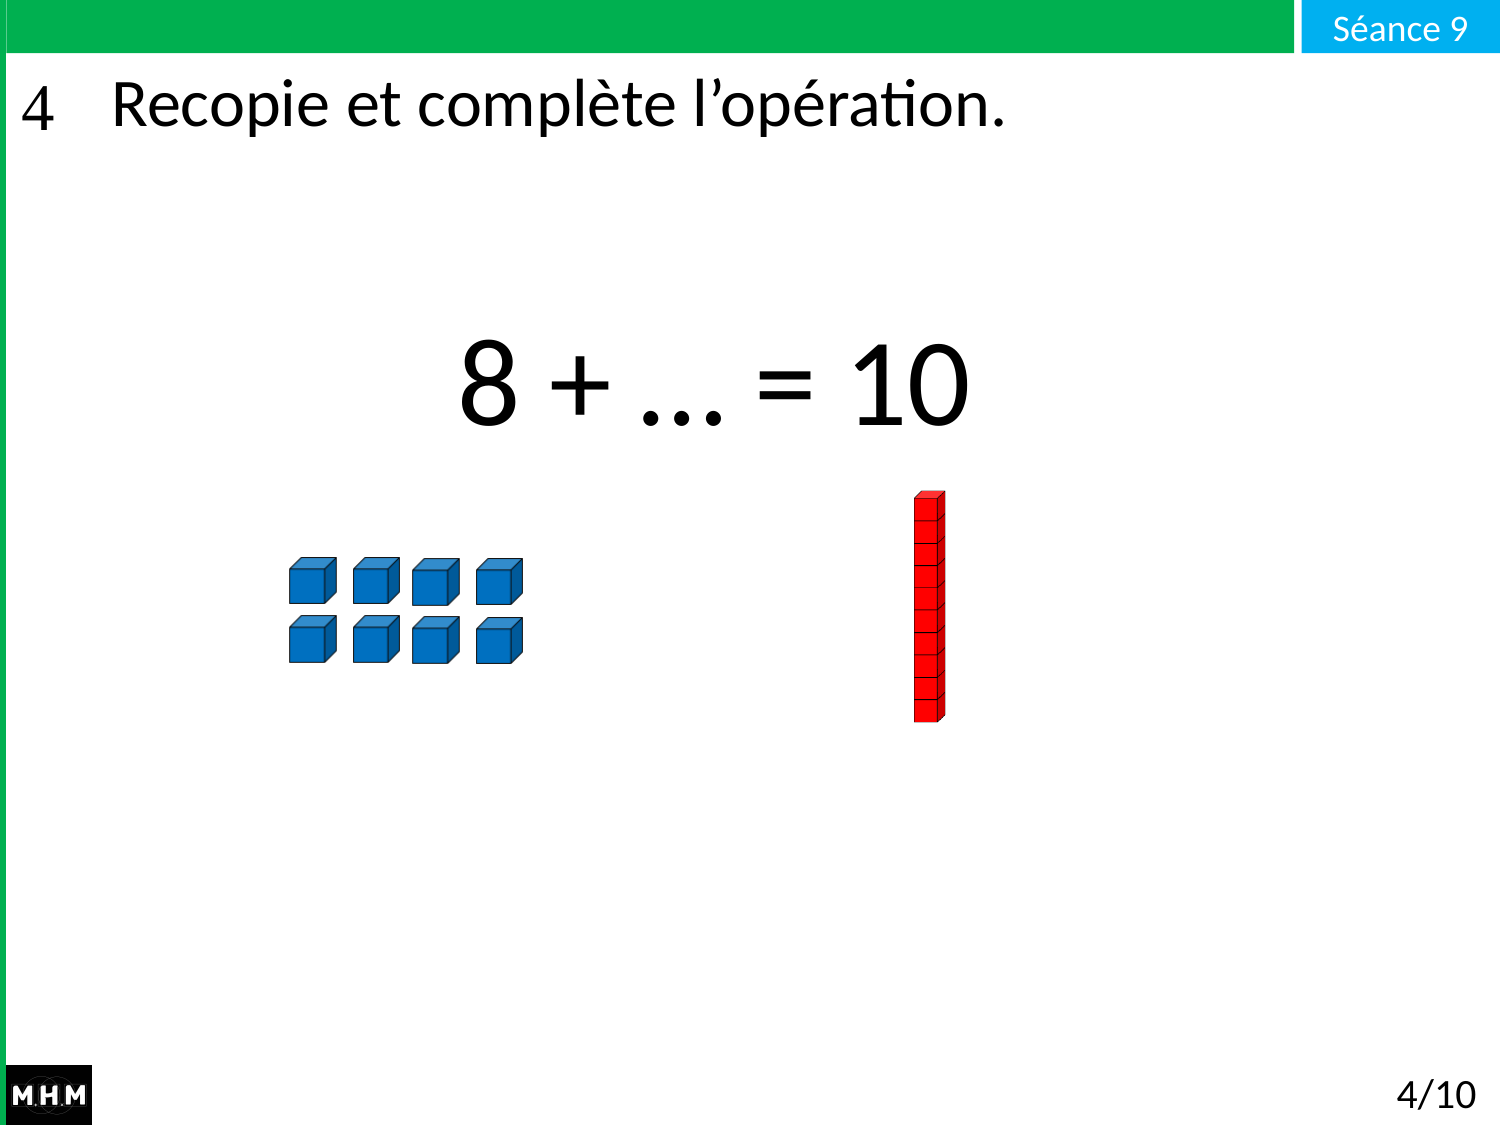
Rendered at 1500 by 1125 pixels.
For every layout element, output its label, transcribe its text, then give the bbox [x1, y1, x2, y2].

picture [350, 555, 403, 606]
picture [409, 614, 463, 666]
picture [472, 556, 526, 607]
text_box 8 + … = 10 [443, 292, 1044, 458]
picture [350, 613, 403, 665]
list 4/10 [1373, 1064, 1500, 1125]
picture [286, 613, 340, 665]
picture [286, 555, 340, 606]
picture [409, 556, 463, 608]
picture [472, 615, 526, 666]
title Recopie et complète l’opération. [96, 60, 1391, 150]
picture [6, 1065, 92, 1125]
picture [912, 489, 948, 724]
